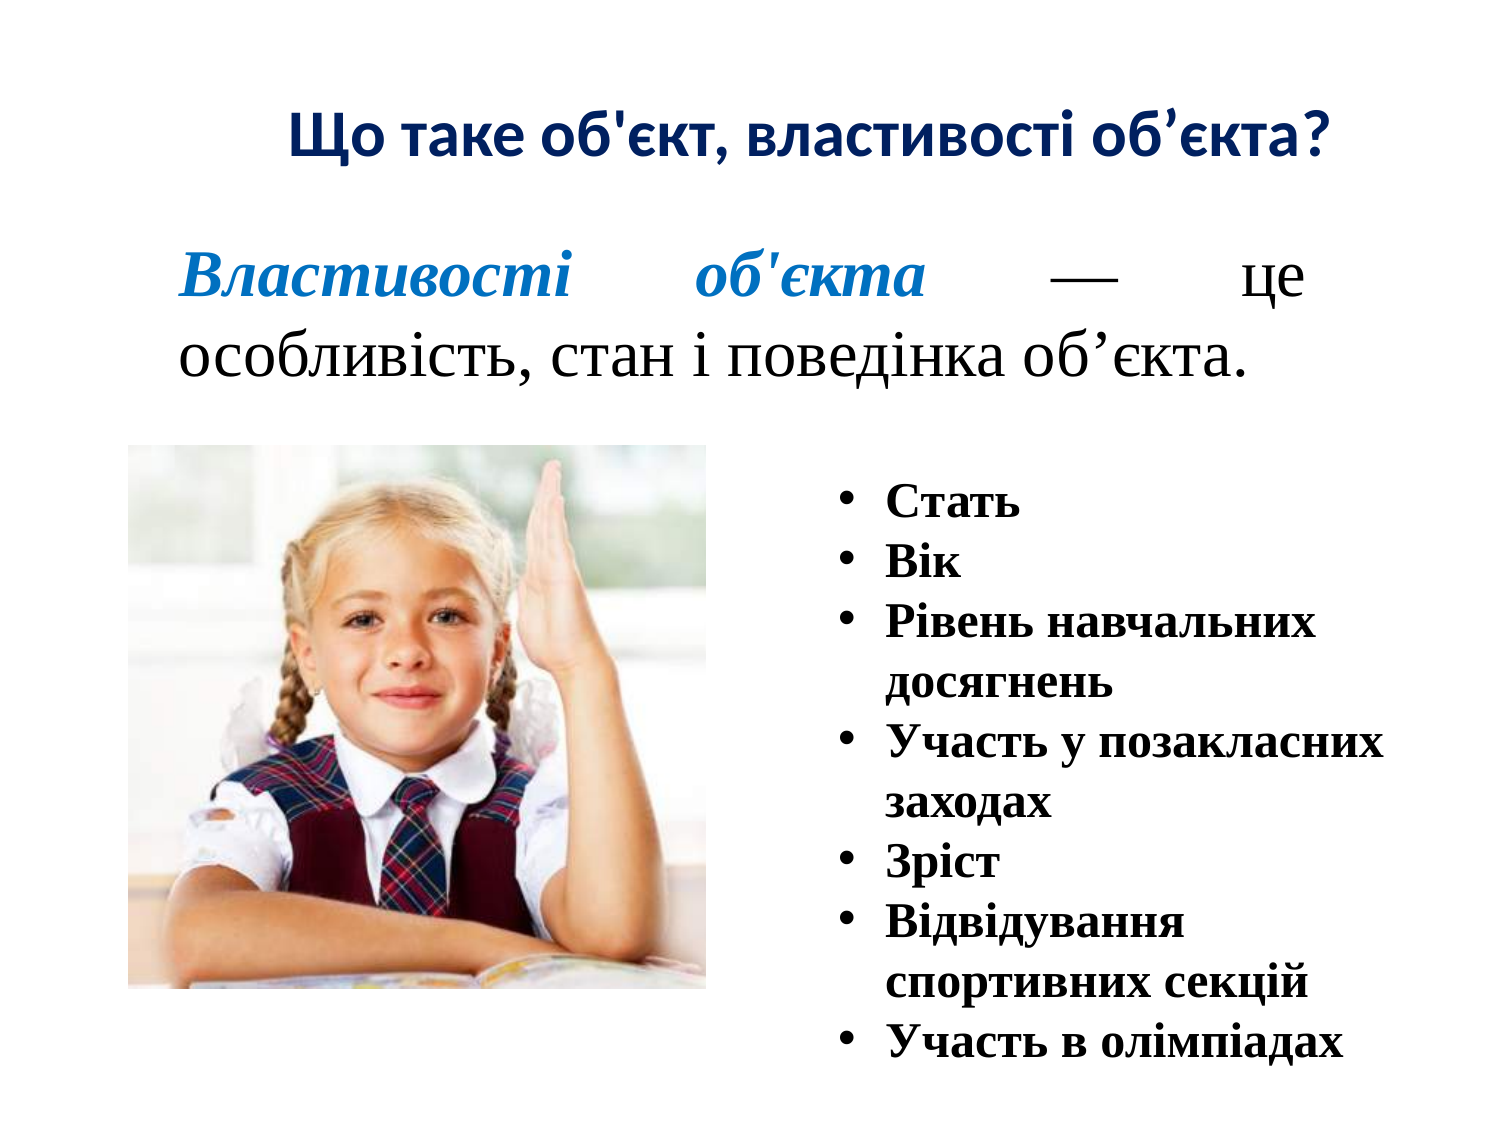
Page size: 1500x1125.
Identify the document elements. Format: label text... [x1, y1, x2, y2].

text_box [820, 456, 1417, 1082]
text_box Властивості об'єкта — це особливість, стан і поведінка об’єкта. [164, 222, 1322, 398]
picture [128, 445, 820, 989]
list Що таке об'єкт, властивості об’єкта? [210, 82, 1441, 201]
